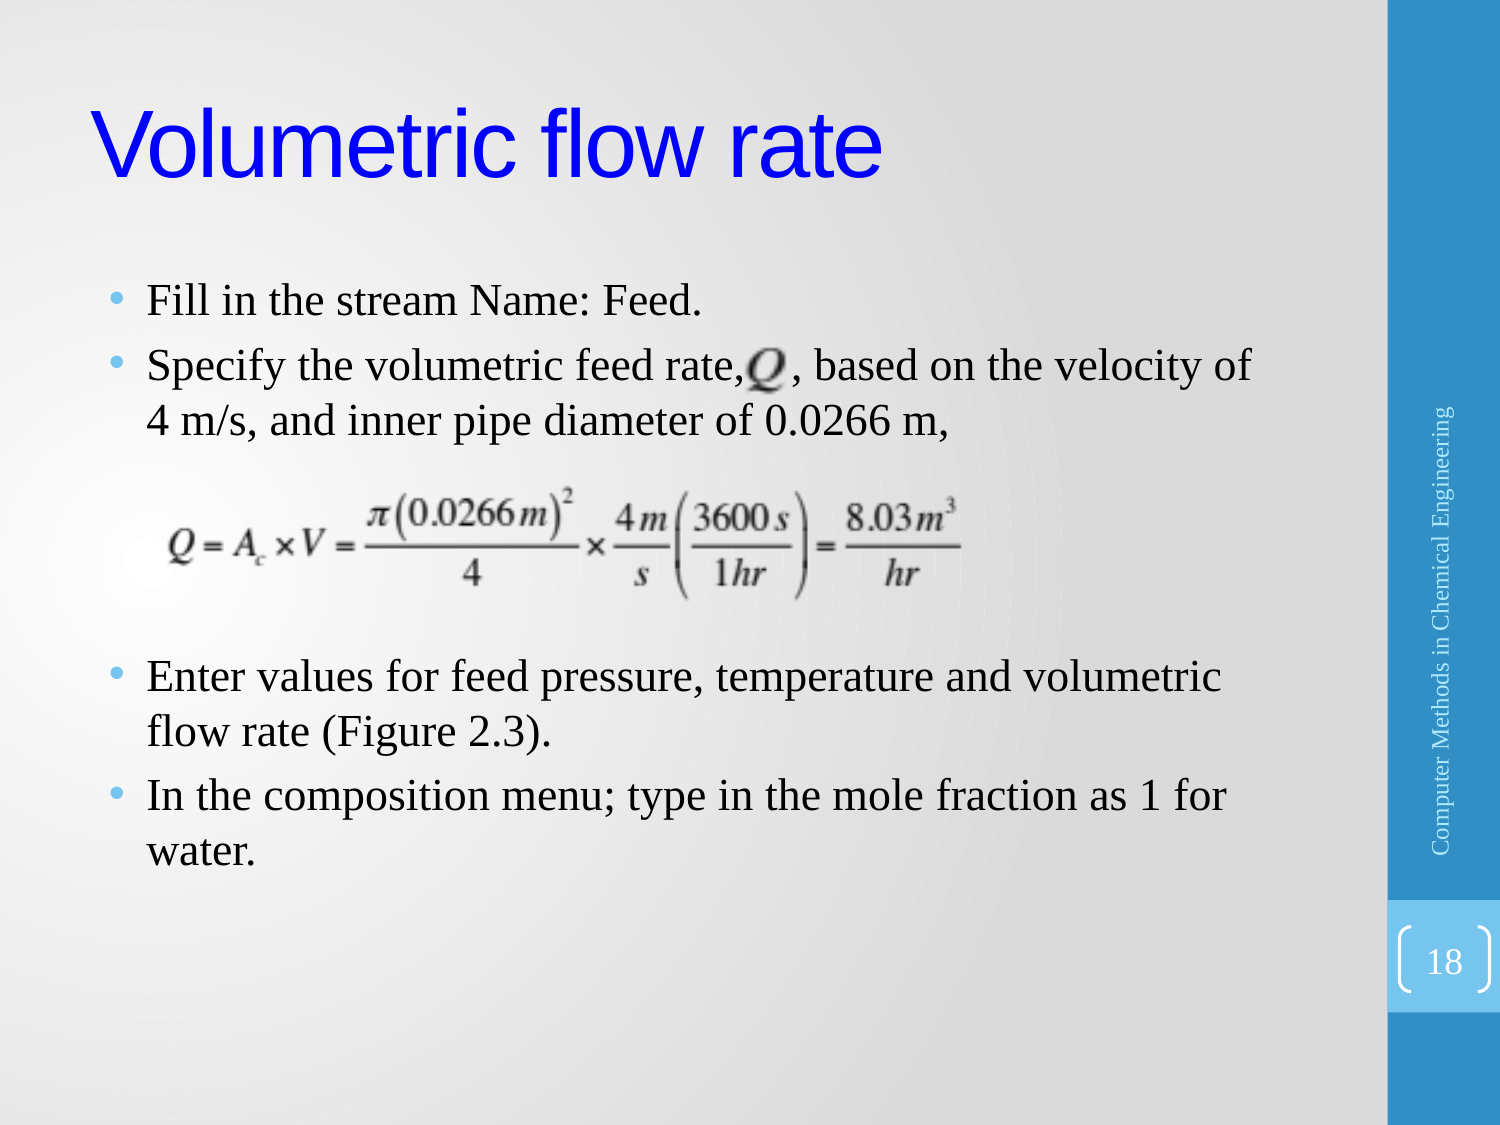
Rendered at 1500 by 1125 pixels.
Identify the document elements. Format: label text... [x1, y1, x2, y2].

title Volumetric flow rate [75, 45, 1325, 233]
footer Computer Methods in Chemical Engineering [1408, 391, 1469, 889]
slide_number 18 [1397, 925, 1492, 994]
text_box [163, 478, 965, 605]
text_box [740, 343, 791, 402]
list Fill in the stream Name: Feed. Specify the volumetric feed rate, , based on the velocity of 4 m/s, and inner pipe diameter of 0.0266 m, Enter values for feed pressure, temperature and volumetric flow rate (Figure 2.3). In the composition menu; type in the mole fraction as 1 for water. [75, 262, 1325, 1050]
